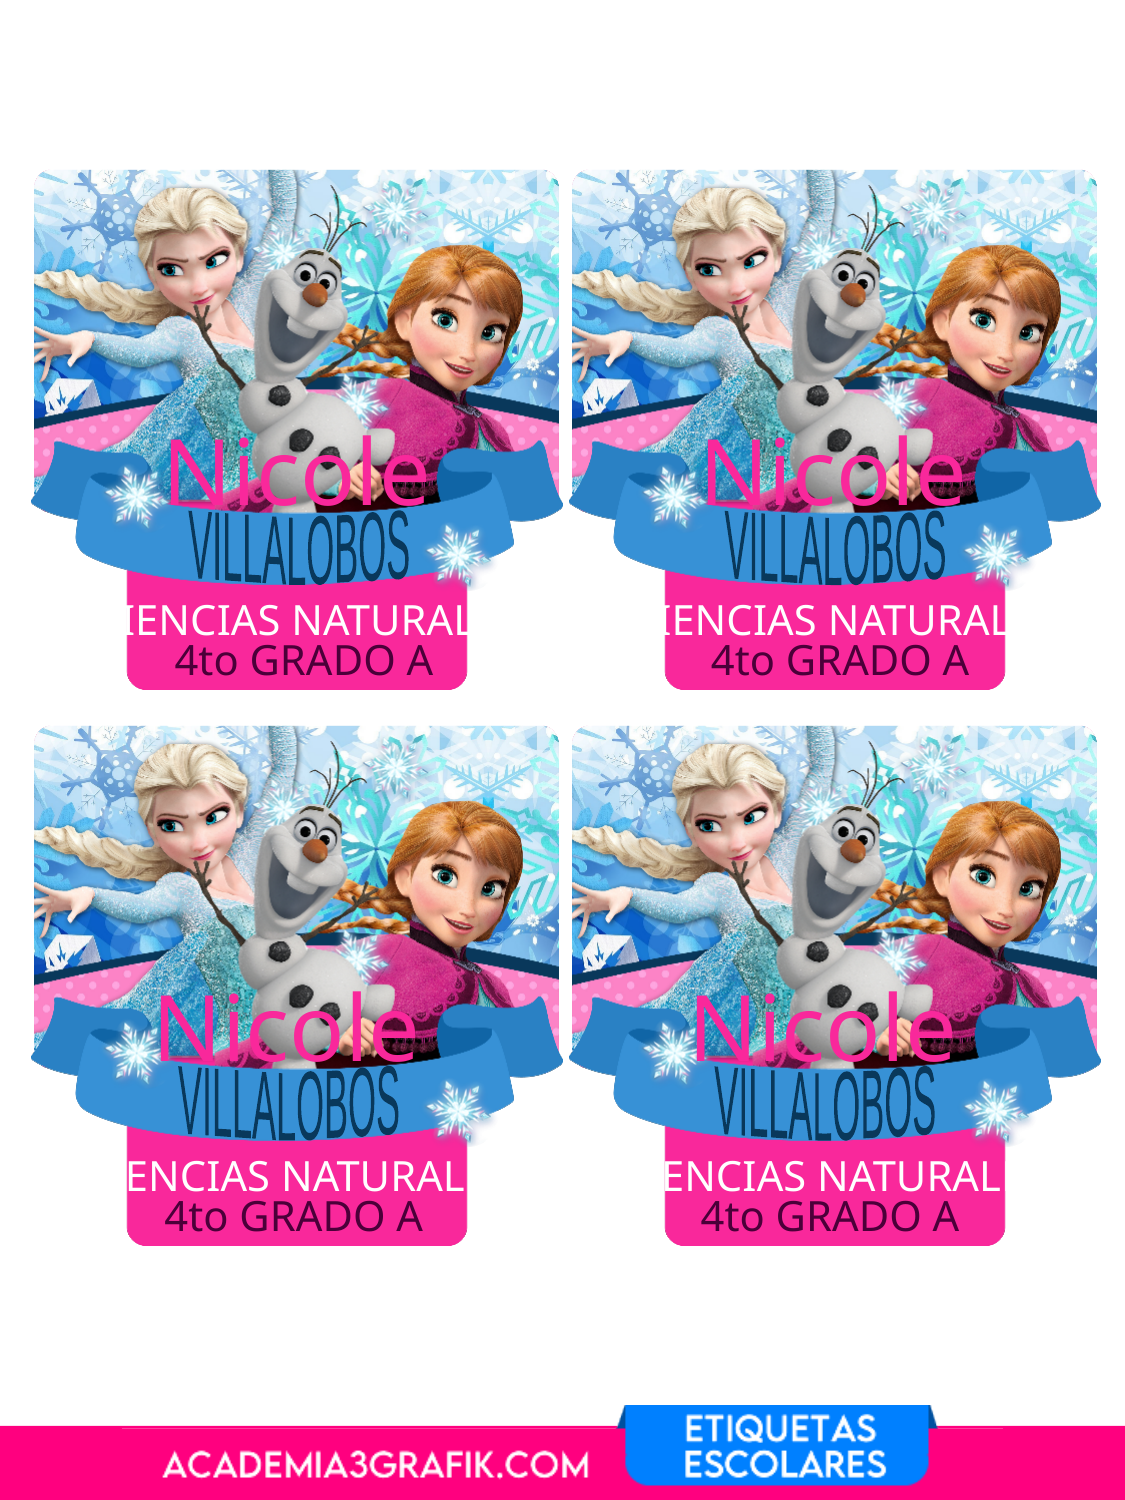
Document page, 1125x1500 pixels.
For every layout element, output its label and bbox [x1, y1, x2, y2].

picture [569, 725, 1101, 1246]
picture [31, 169, 563, 690]
picture [569, 169, 1101, 690]
picture [122, 1405, 1003, 1500]
picture [31, 725, 563, 1246]
